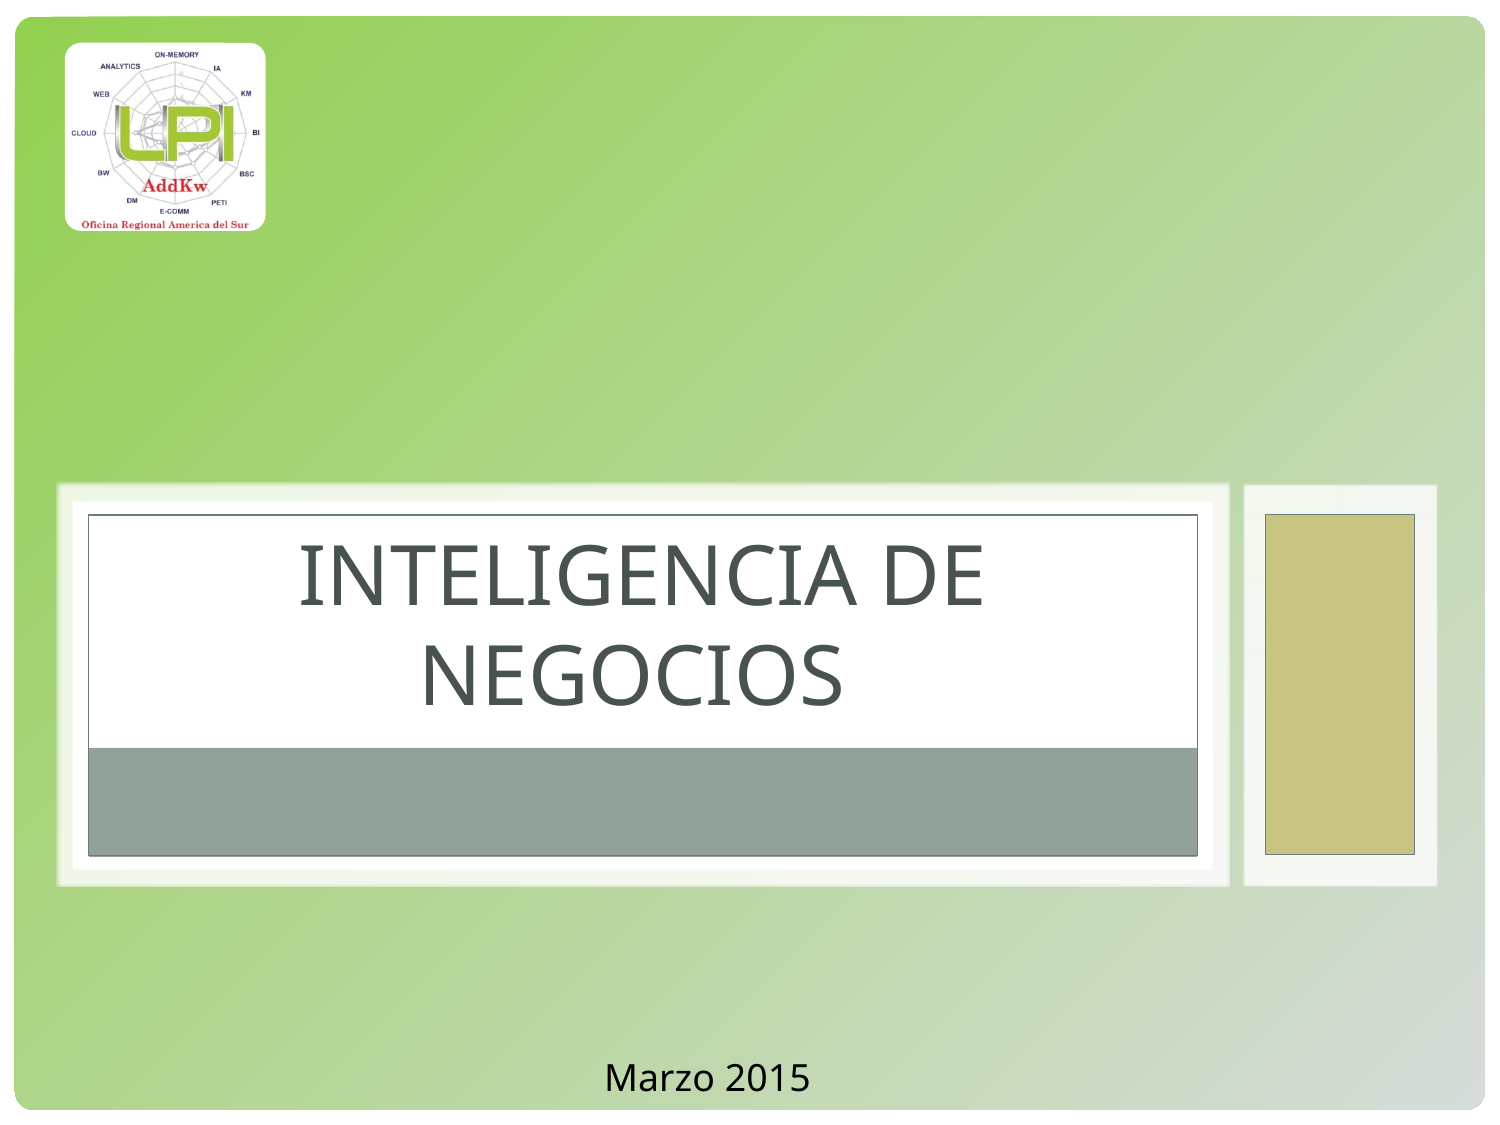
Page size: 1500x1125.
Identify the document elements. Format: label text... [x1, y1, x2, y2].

title Inteligencia de Negocios [99, 529, 1187, 730]
picture [64, 42, 266, 231]
text_box Marzo 2015 [589, 1046, 826, 1107]
